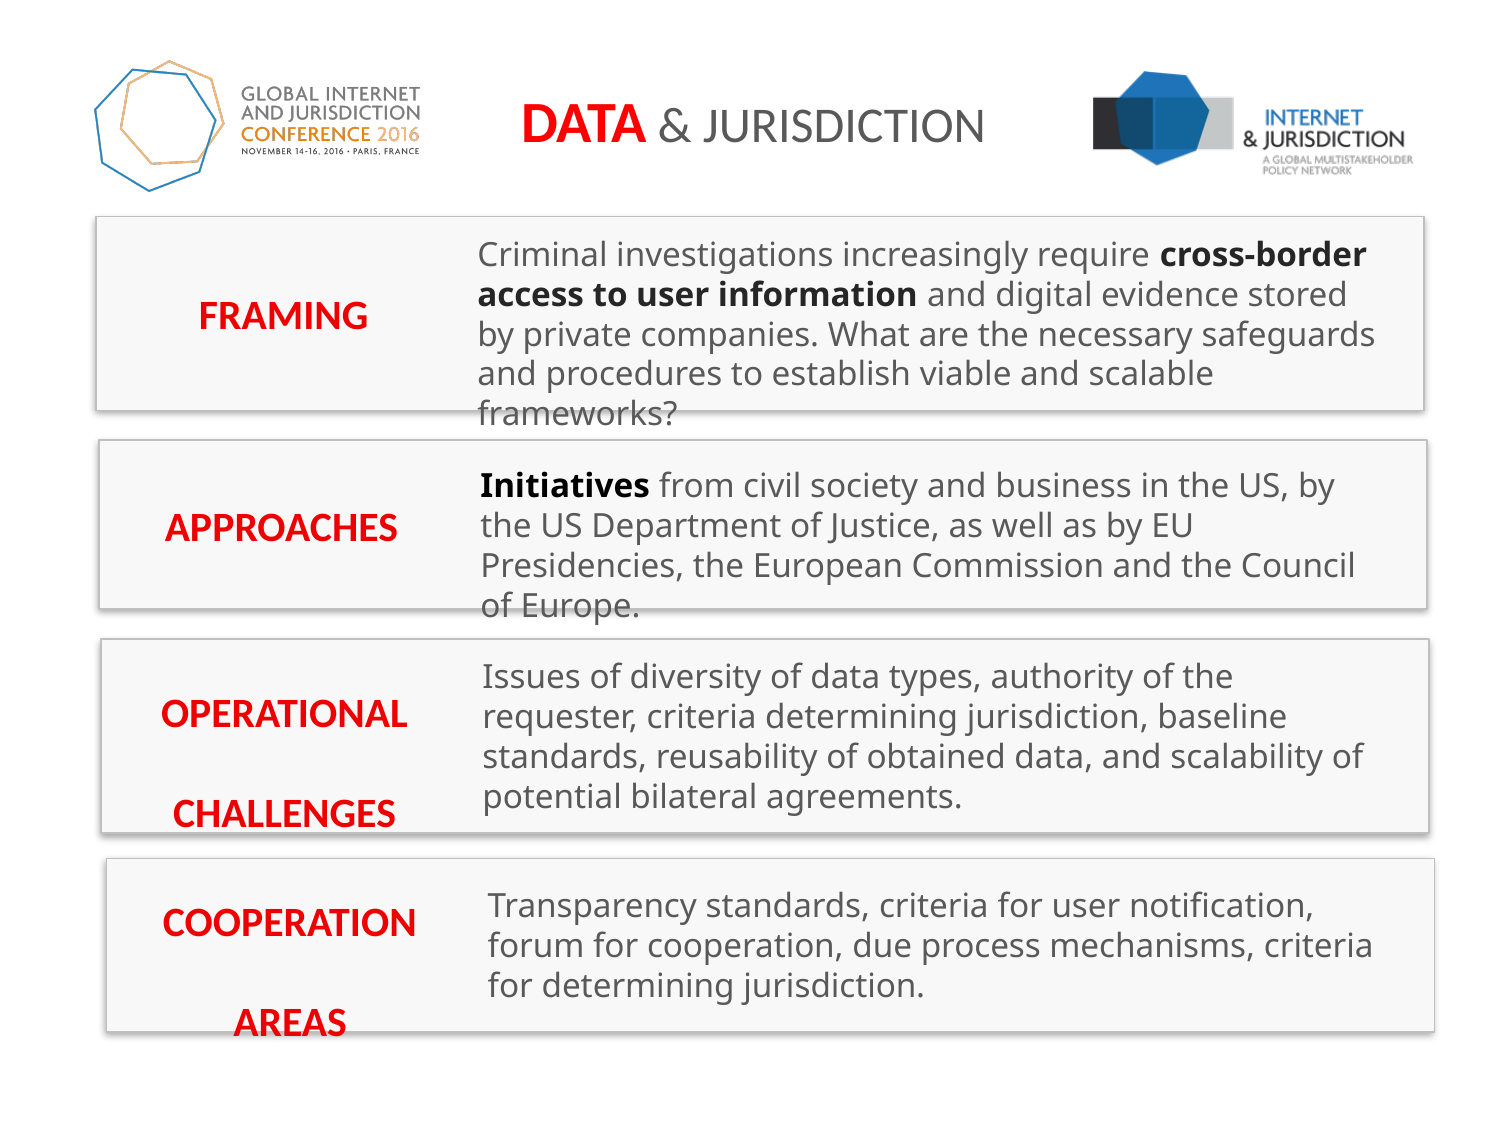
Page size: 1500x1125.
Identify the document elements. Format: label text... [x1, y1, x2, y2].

text_box [100, 639, 1430, 834]
text_box [95, 216, 1424, 411]
text_box COOPERATION AREAS [145, 887, 435, 1004]
text_box APPROACHES [149, 491, 420, 558]
picture [1093, 71, 1421, 181]
text_box [98, 440, 1428, 610]
text_box FRAMING [183, 280, 386, 347]
text_box [106, 858, 1435, 1032]
text_box DATA & JURISDICTION [505, 76, 1018, 163]
text_box Criminal investigations increasingly require cross-border access to user information and digital evidence stored by private companies. What are the necessary safeguards and procedures to establish viable and scalable frameworks? [462, 225, 1393, 402]
text_box OPERATIONAL CHALLENGES [143, 678, 426, 795]
picture [94, 60, 438, 192]
text_box Issues of diversity of data types, authority of the requester, criteria determining jurisdiction, baseline standards, reusability of obtained data, and scalability of potential bilateral agreements. [467, 647, 1398, 825]
text_box Transparency standards, criteria for user notification, forum for cooperation, due process mechanisms, criteria for determining jurisdiction. [472, 876, 1403, 1014]
text_box Initiatives from civil society and business in the US, by the US Department of Justice, as well as by EU Presidencies, the European Commission and the Council of Europe. [465, 456, 1396, 593]
